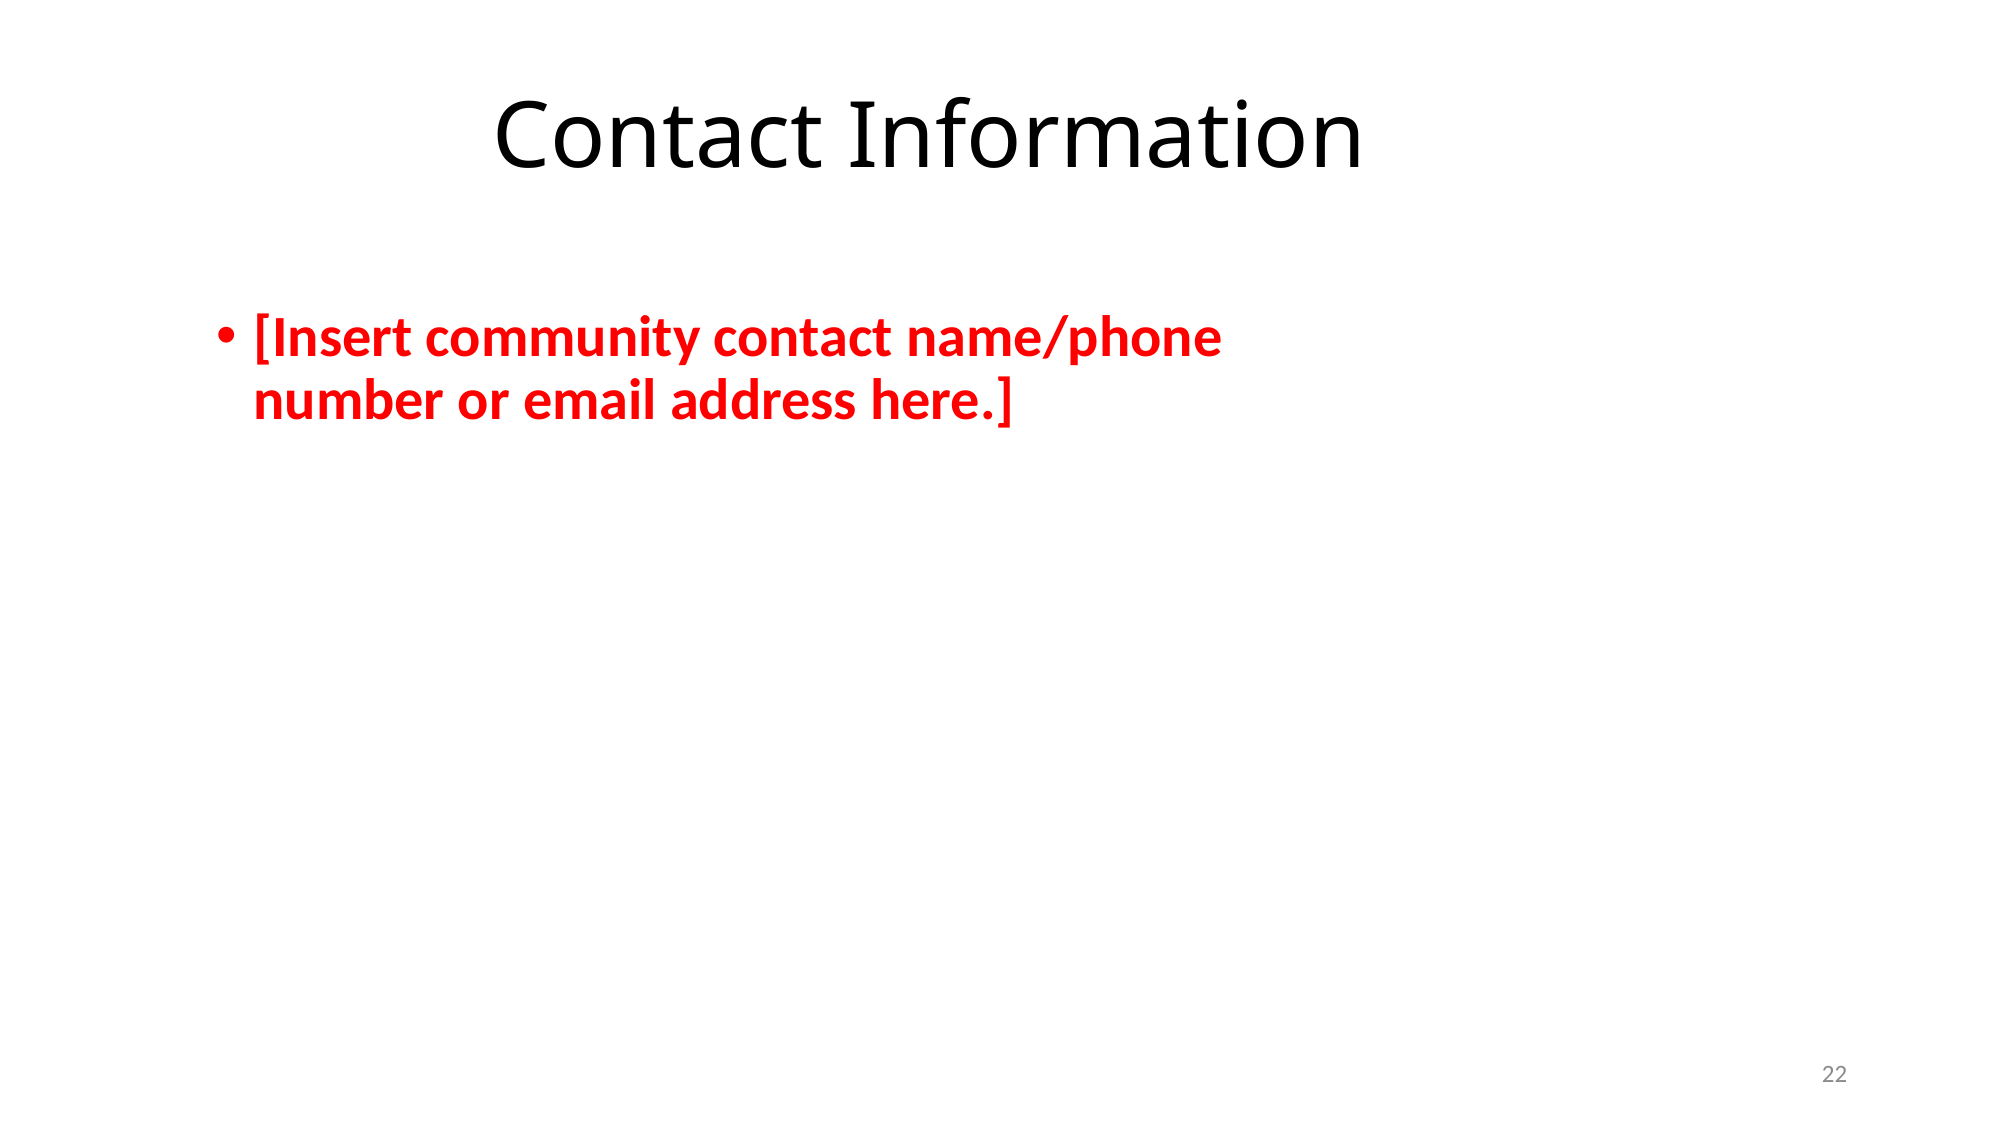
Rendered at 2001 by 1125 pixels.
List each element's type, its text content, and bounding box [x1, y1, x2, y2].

slide_number 22 [1412, 1042, 1863, 1103]
title Contact Information [477, 43, 1897, 232]
list [Insert community contact name/phone number or email address here.] [201, 298, 1262, 1125]
